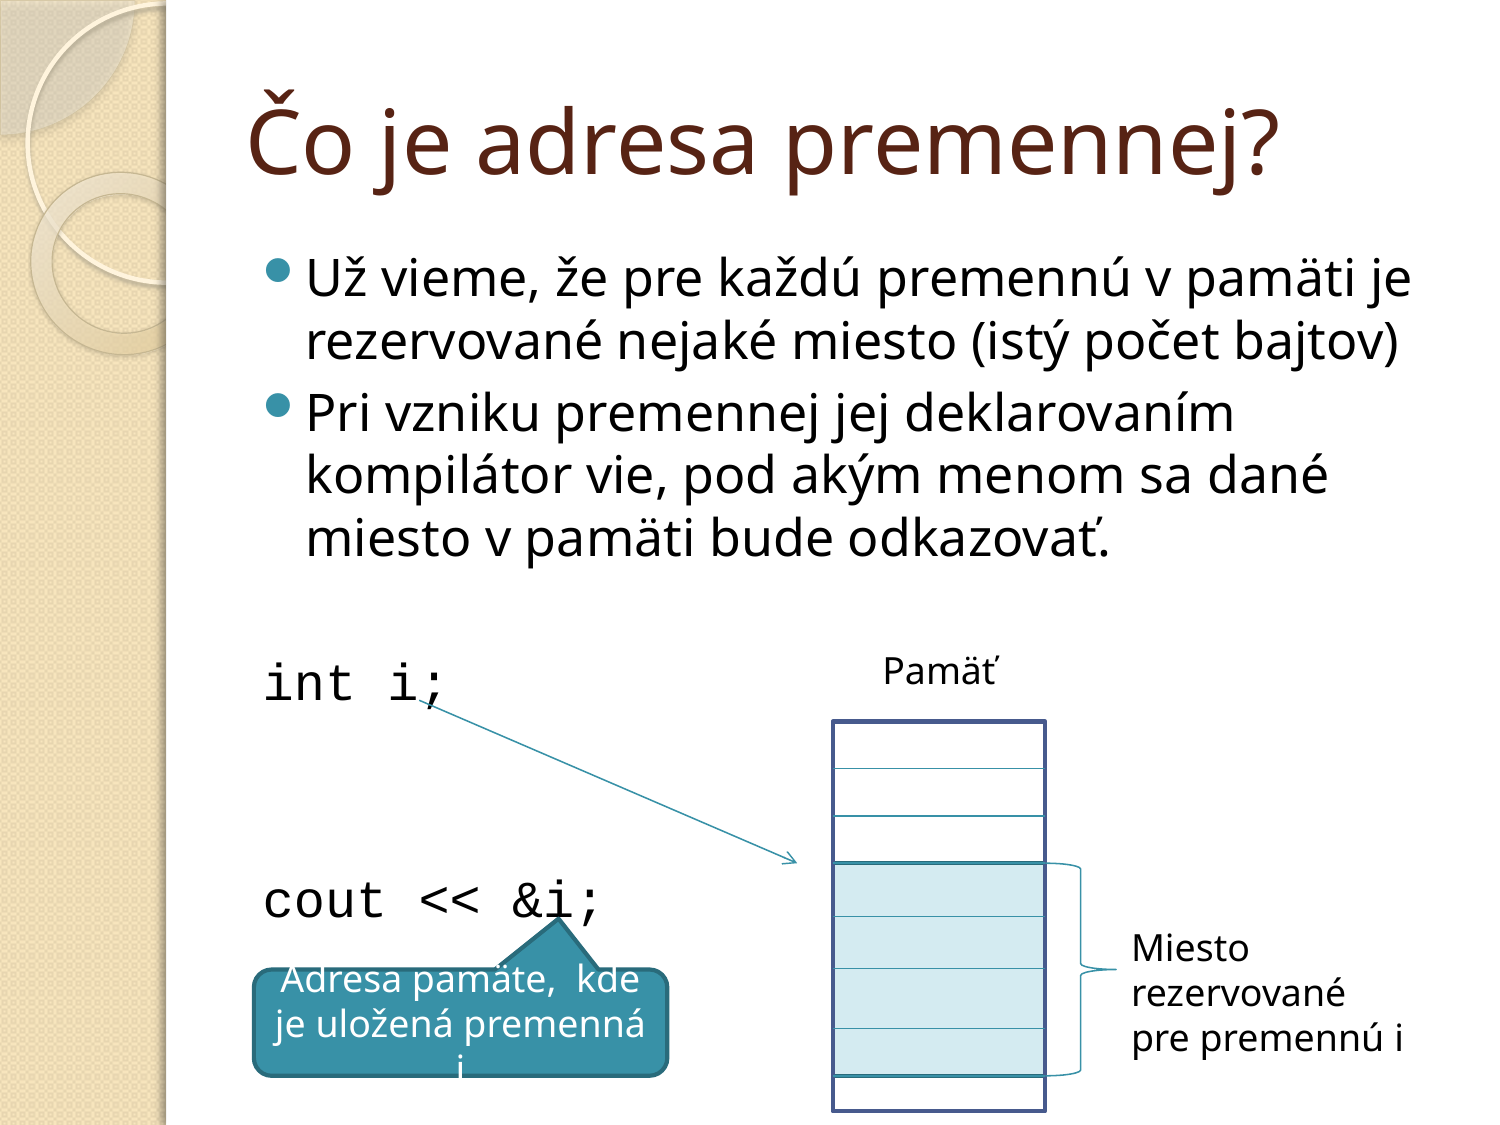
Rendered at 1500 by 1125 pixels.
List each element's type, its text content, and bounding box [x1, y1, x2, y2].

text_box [418, 700, 798, 864]
list Už vieme, že pre každú premennú v pamäti je rezervované nejaké miesto (istý počet bajtov) Pri vzniku premennej jej deklarovaním kompilátor vie, pod akým menom sa dané miesto v pamäti bude odkazovať. int i; cout << &i; [235, 237, 1466, 953]
title Čo je adresa premennej? [230, 45, 1466, 233]
text_box Adresa pamäte, kde je uložená premenná i [251, 916, 670, 1078]
text_box Miesto rezervované pre premennú i [1125, 916, 1447, 1067]
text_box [832, 639, 1117, 1112]
